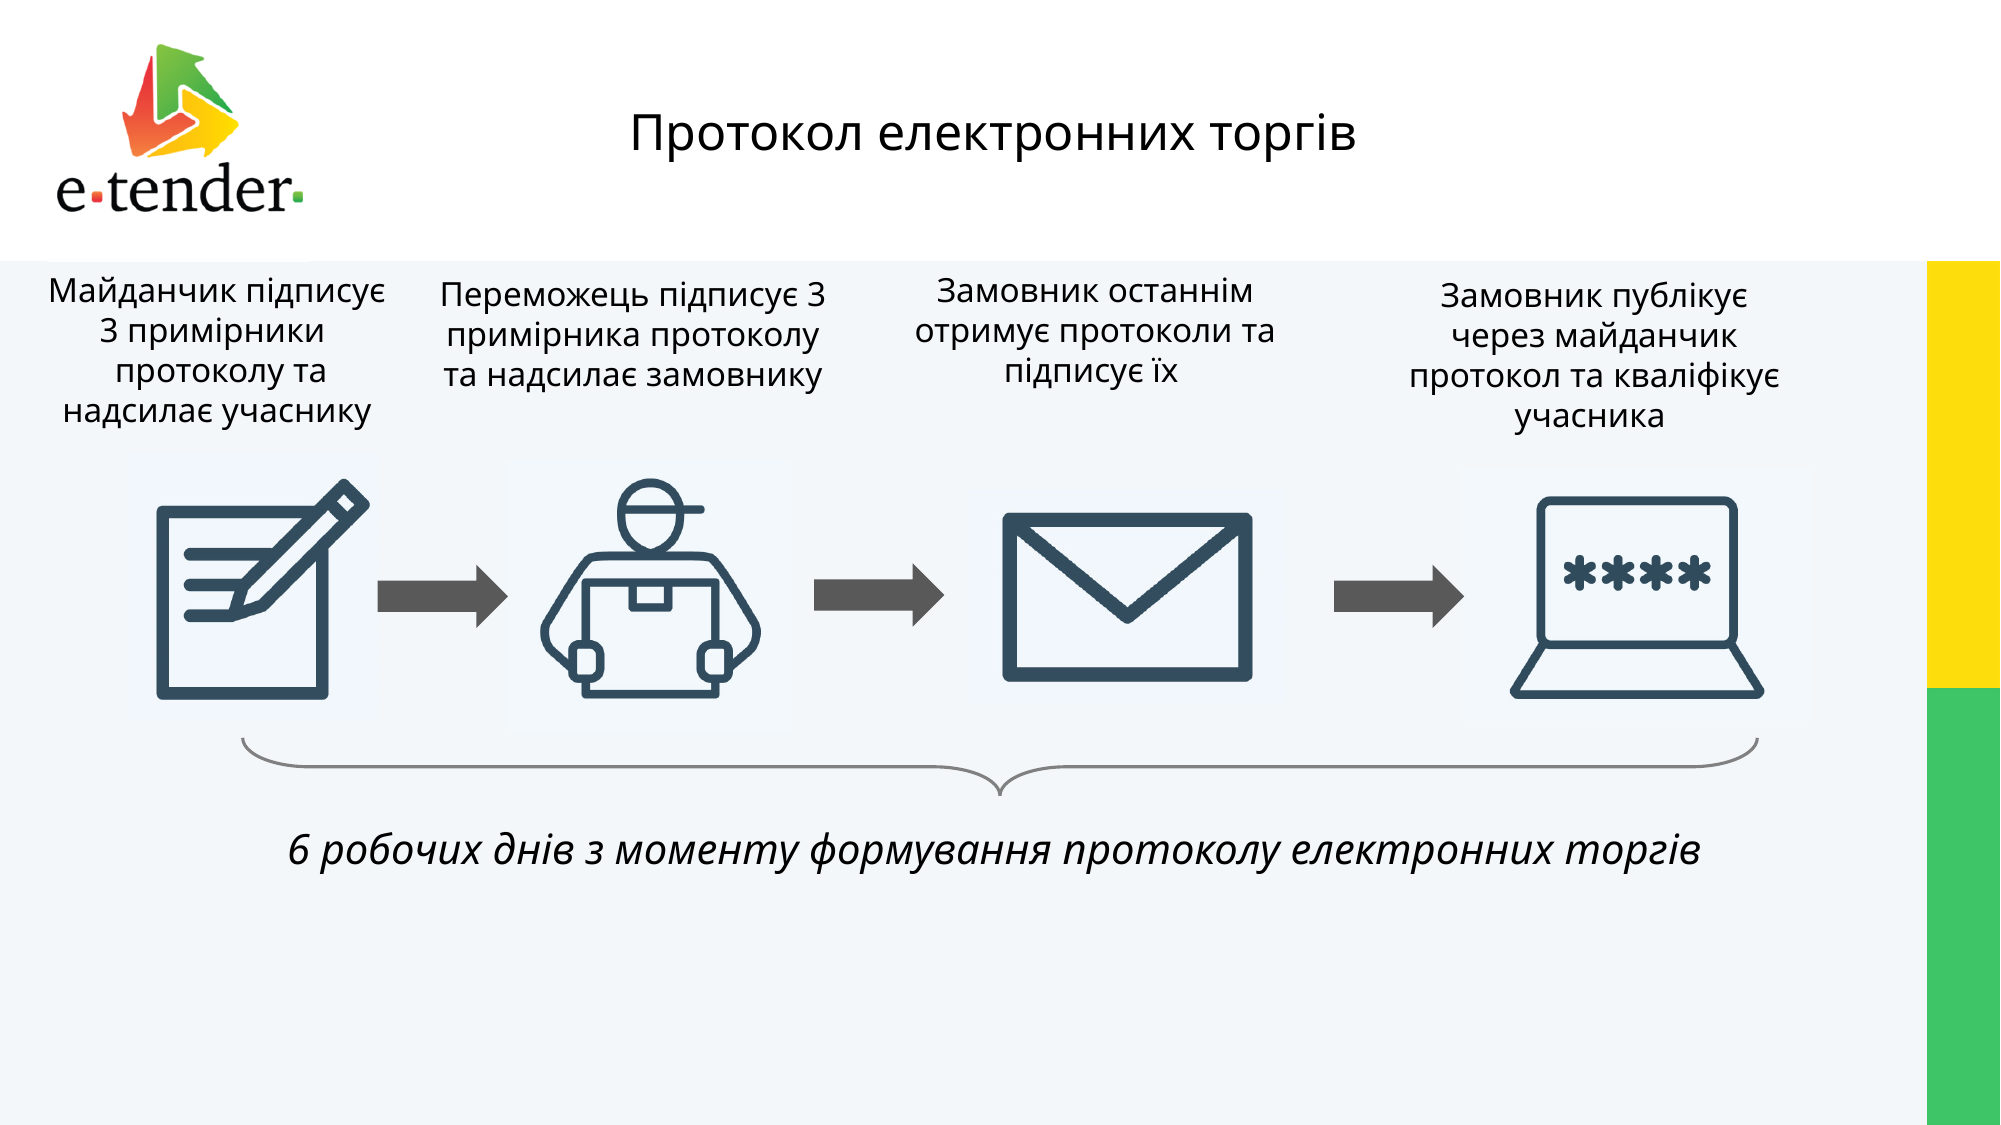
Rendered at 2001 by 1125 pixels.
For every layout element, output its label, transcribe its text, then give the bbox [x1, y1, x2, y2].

text_box Протокол електронних торгів [614, 93, 1386, 168]
picture [0, 0, 2000, 1125]
